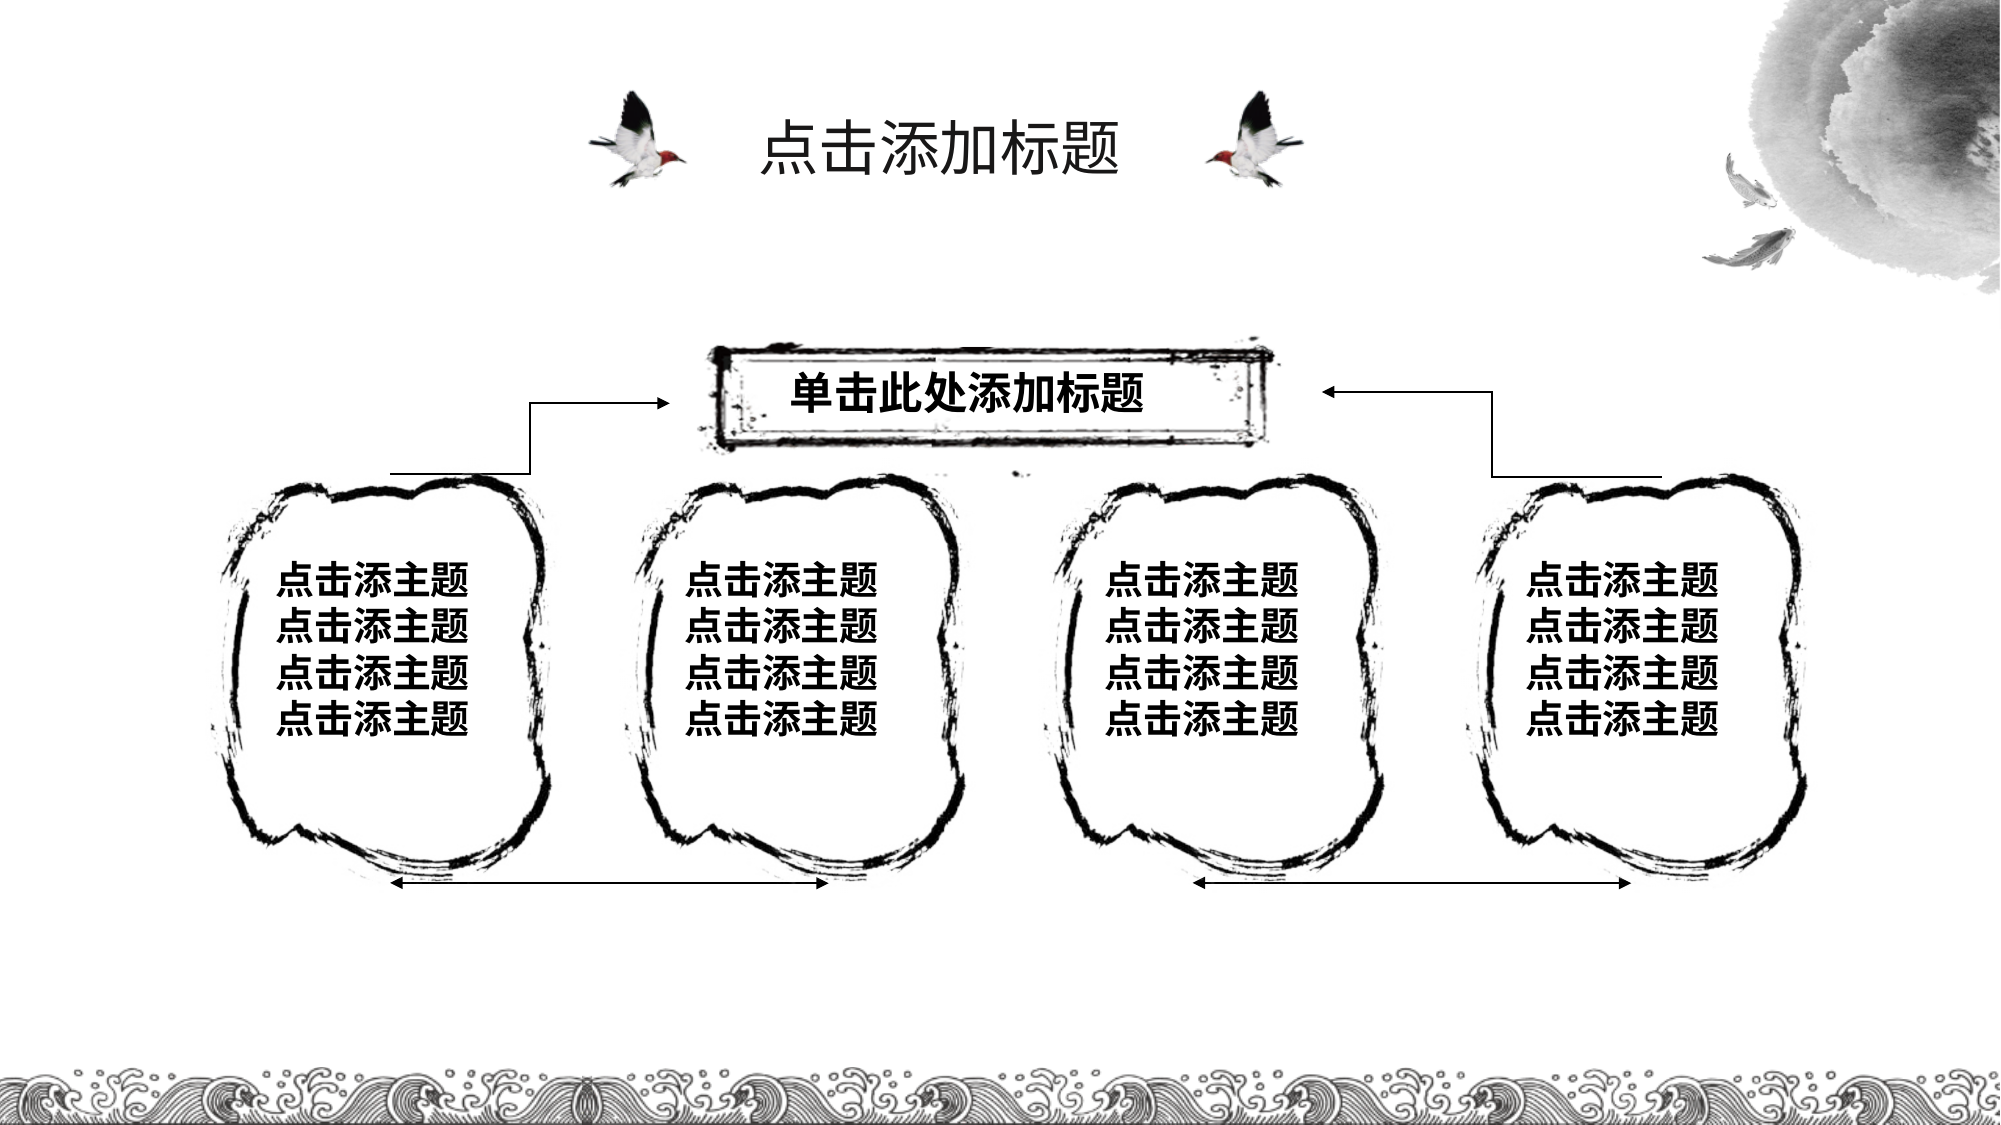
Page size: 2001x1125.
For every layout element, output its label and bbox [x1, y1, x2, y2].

picture [0, 1067, 2000, 1125]
picture [1678, 0, 2001, 329]
text_box [195, 287, 1819, 894]
text_box [534, 41, 1359, 247]
